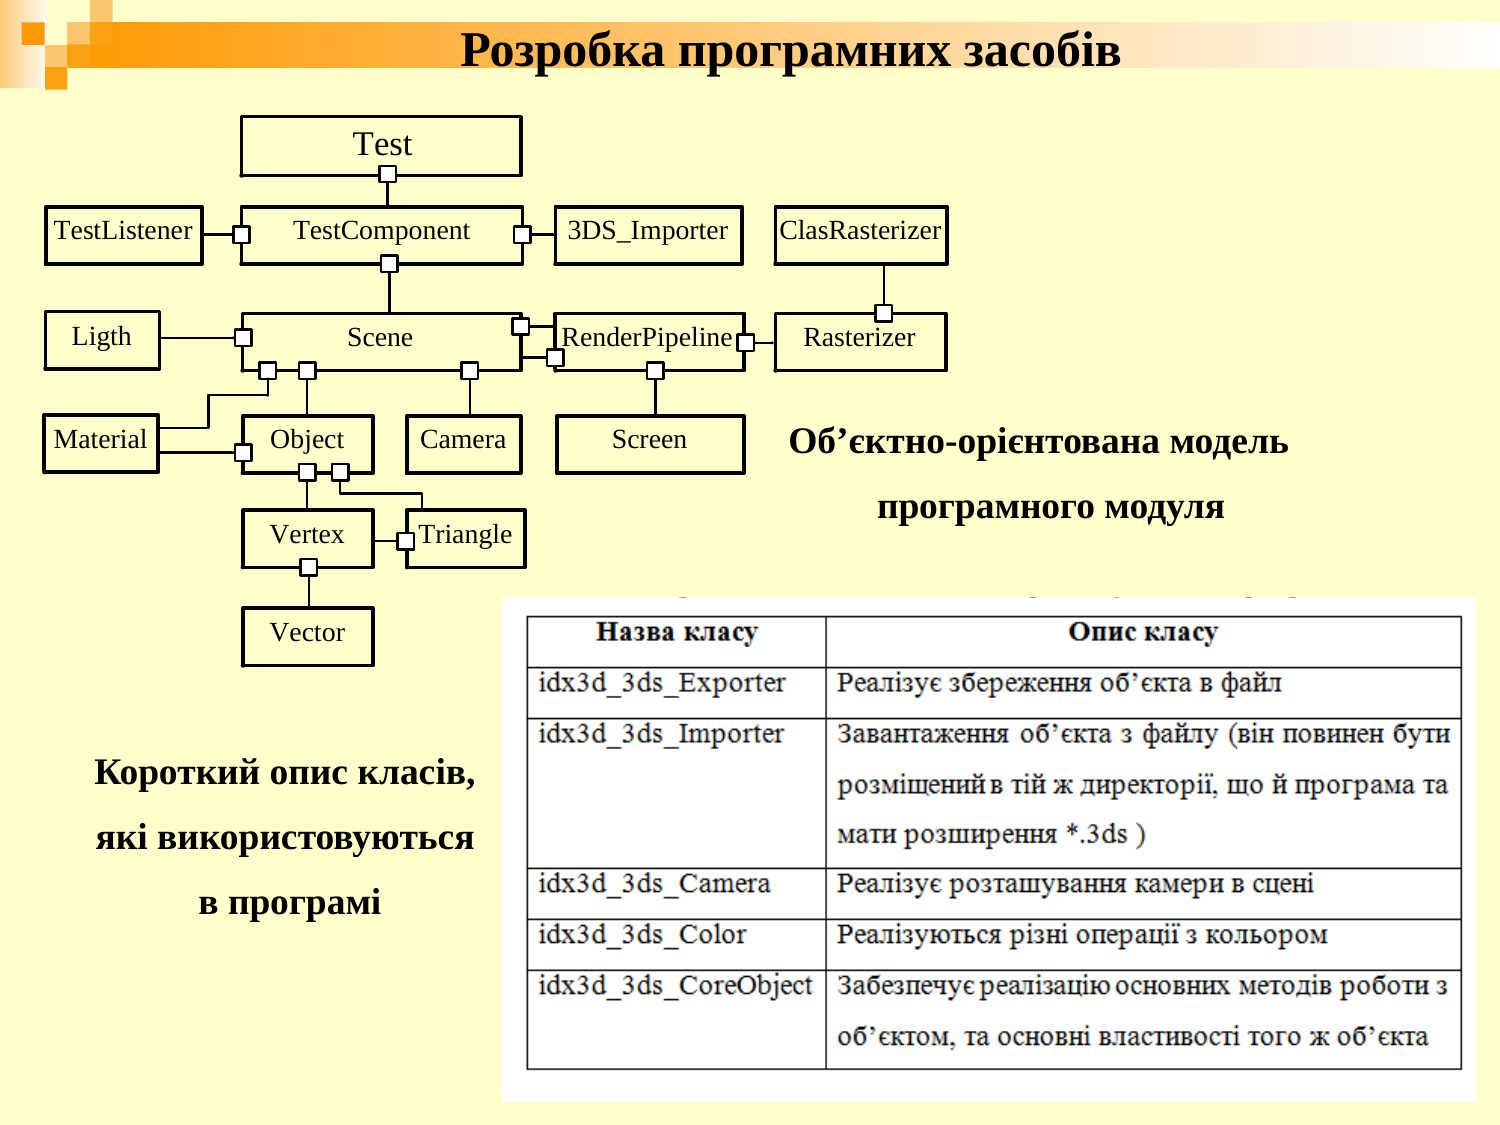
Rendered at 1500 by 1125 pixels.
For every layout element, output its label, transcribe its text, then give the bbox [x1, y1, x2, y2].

title Розробка програмних засобів [407, 10, 1176, 82]
picture [501, 597, 1476, 1102]
text_box Короткий опис класів, які використовуються в програмі [41, 739, 501, 874]
text_box Об’єктно-орієнтована модель програмного модуля [951, 408, 1329, 509]
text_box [41, 113, 951, 669]
text_box [728, 43, 772, 94]
